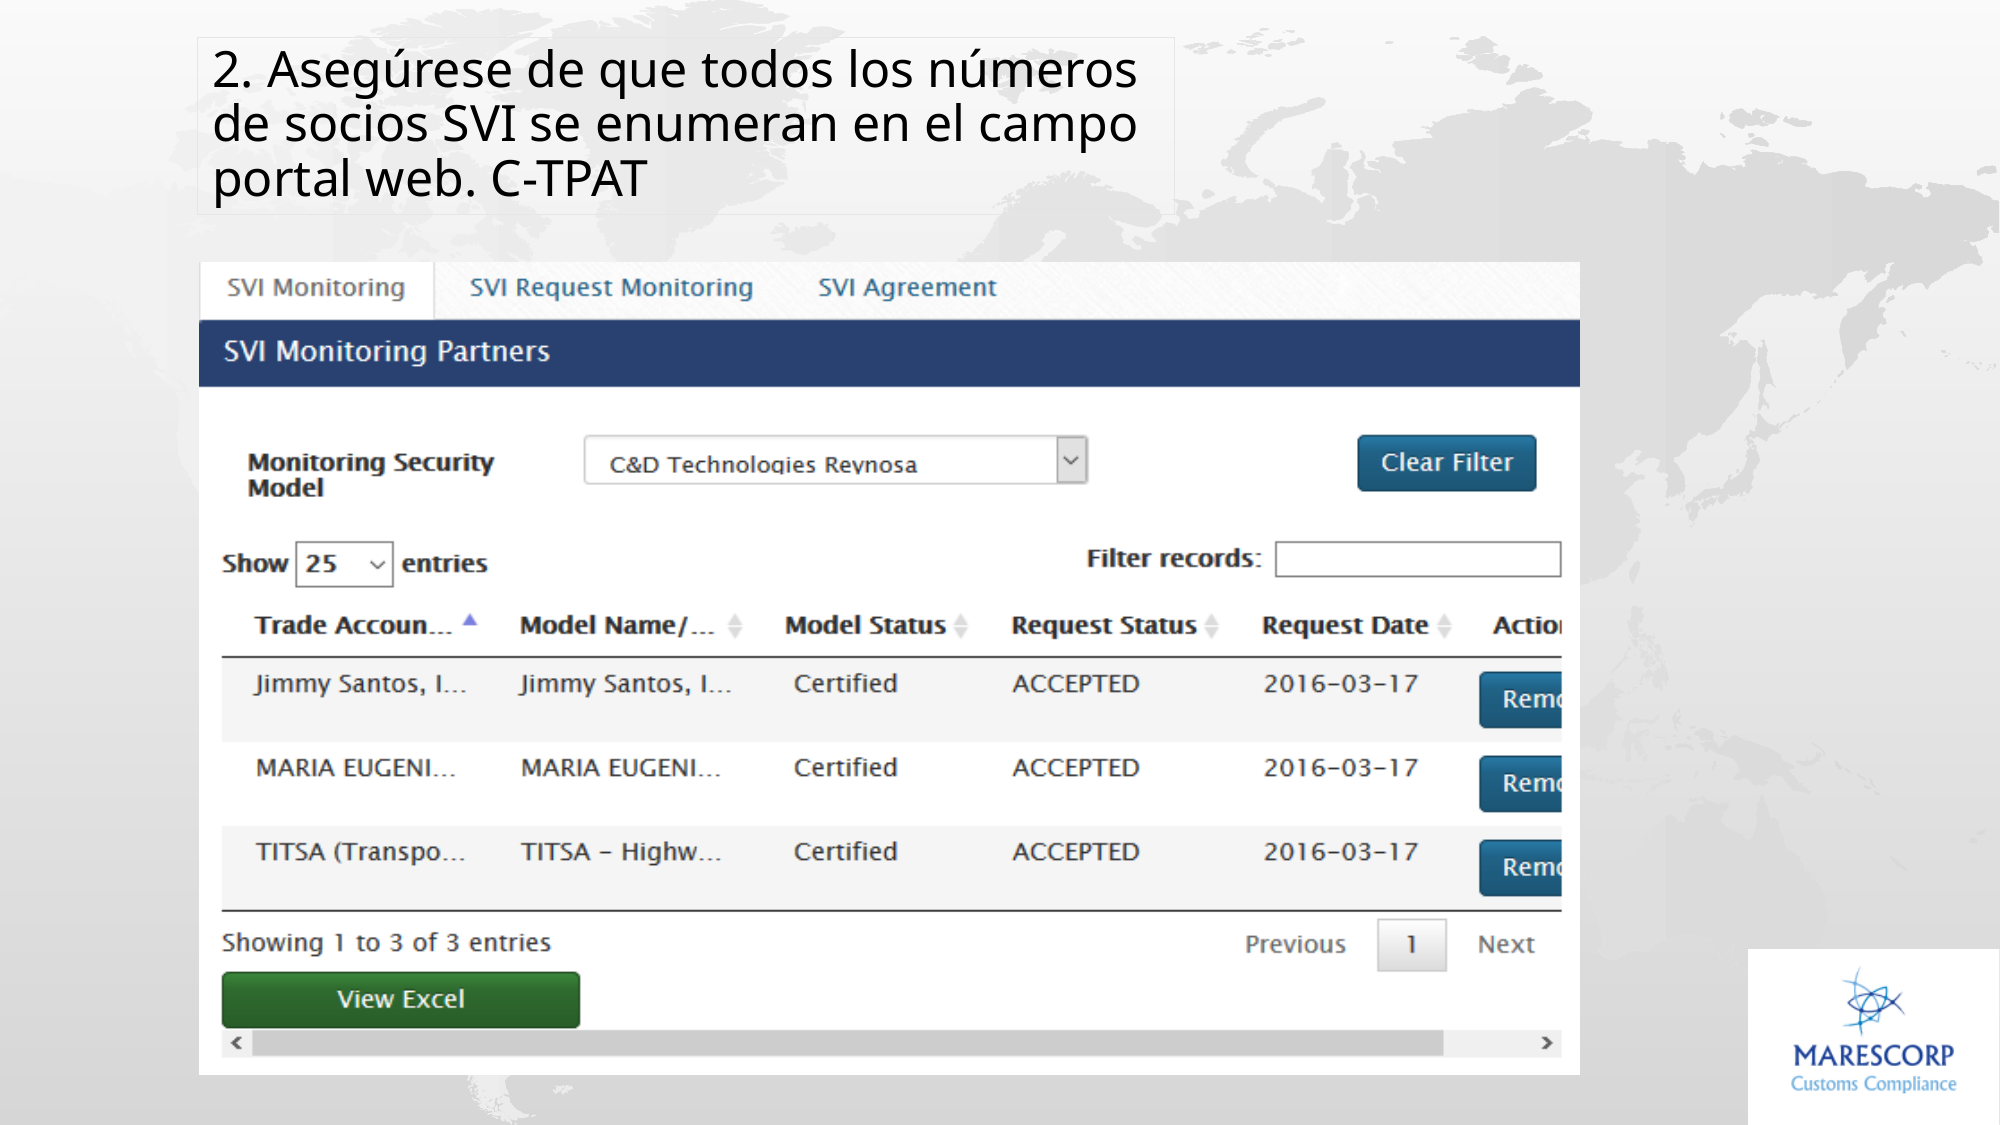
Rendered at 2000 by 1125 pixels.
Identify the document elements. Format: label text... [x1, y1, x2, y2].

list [199, 262, 1580, 1075]
text_box 2. Asegúrese de que todos los números de socios SVI se enumeran en el campo portal web. C-TPAT [197, 37, 1175, 215]
picture [1748, 949, 2000, 1125]
